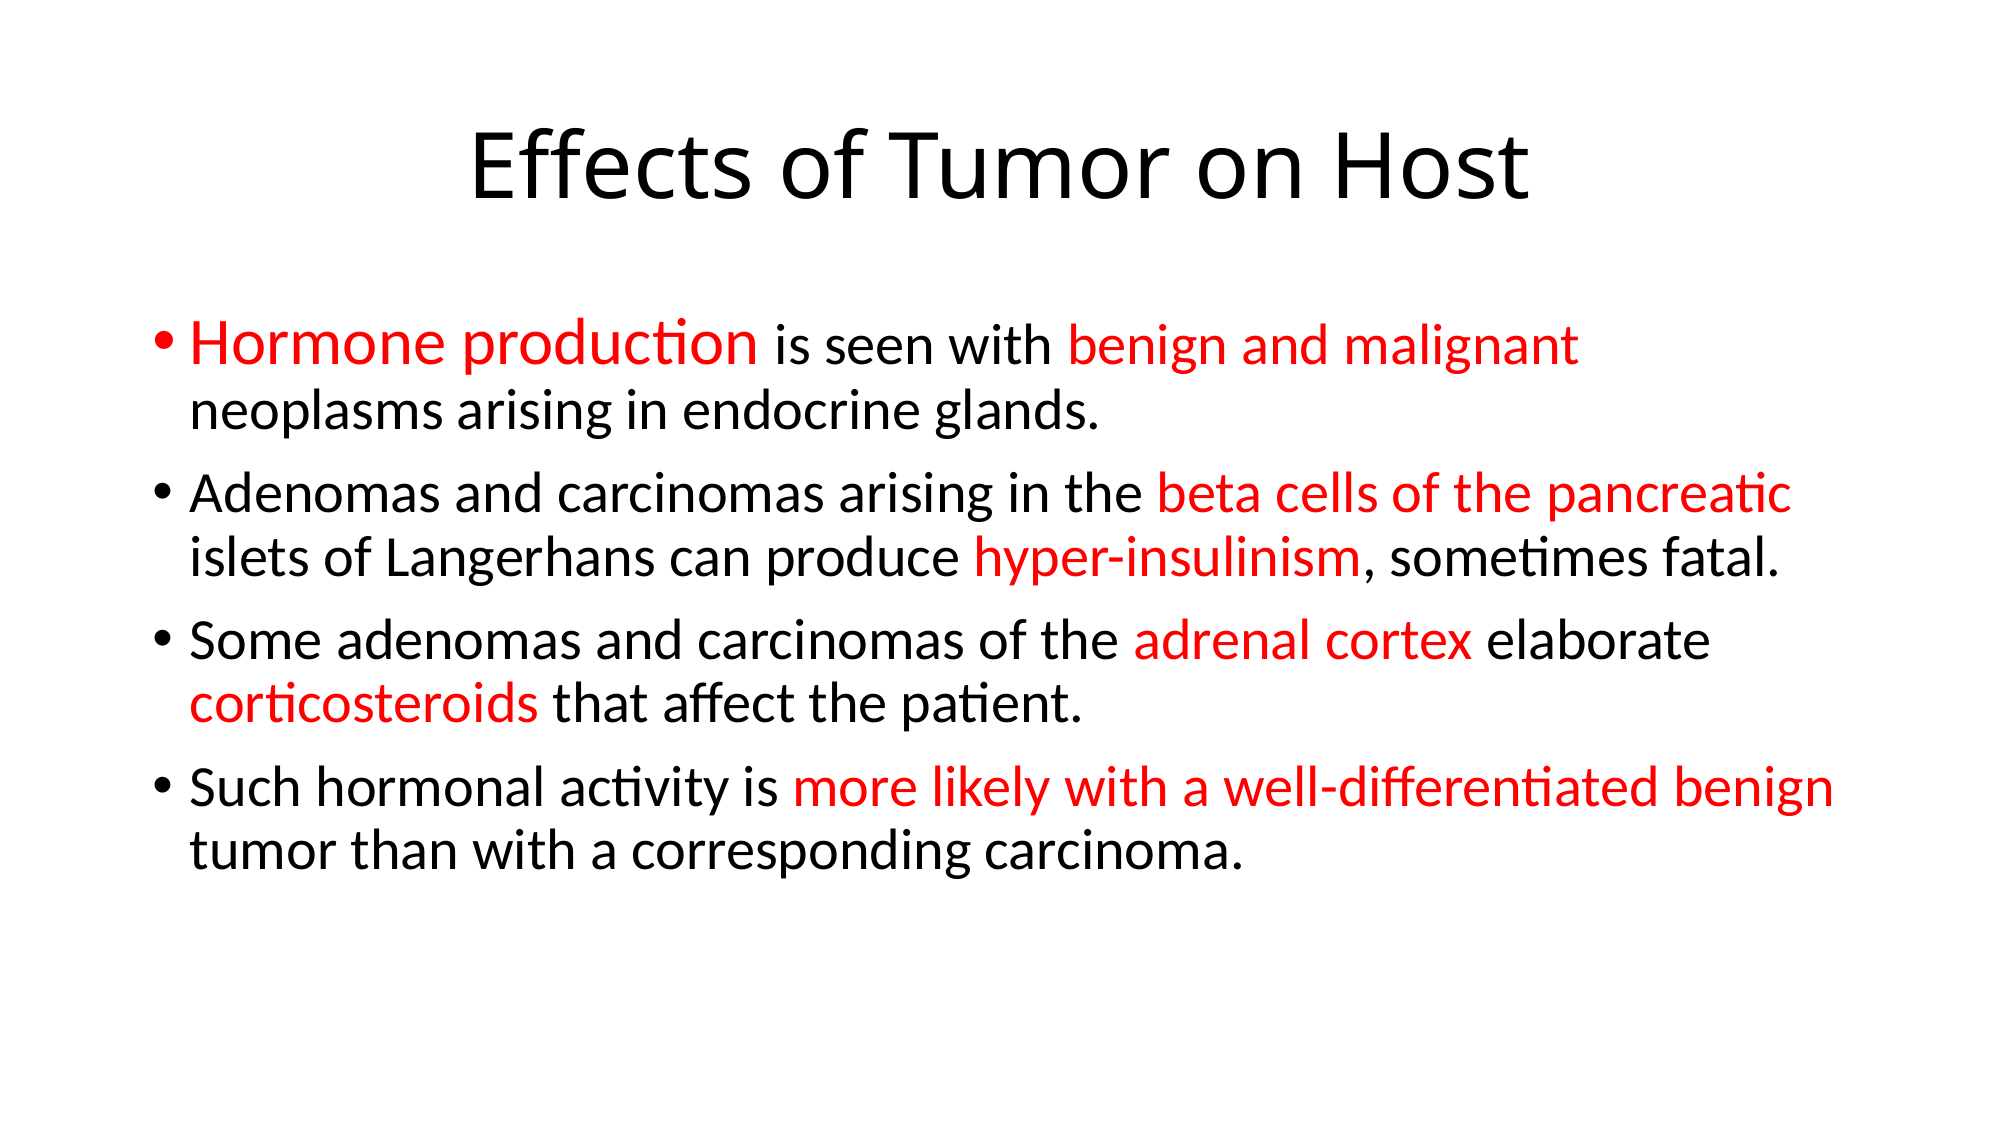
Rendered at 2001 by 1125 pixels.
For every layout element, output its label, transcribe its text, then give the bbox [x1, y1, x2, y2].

title Effects of Tumor on Host [137, 59, 1863, 278]
list Hormone production is seen with benign and malignant neoplasms arising in endocrine glands. Adenomas and carcinomas arising in the beta cells of the pancreatic islets of Langerhans can produce hyper-insulinism, sometimes fatal. Some adenomas and carcinomas of the adrenal cortex elaborate corticosteroids that affect the patient. Such hormonal activity is more likely with a well-differentiated benign tumor than with a corresponding carcinoma. [137, 299, 1863, 1014]
